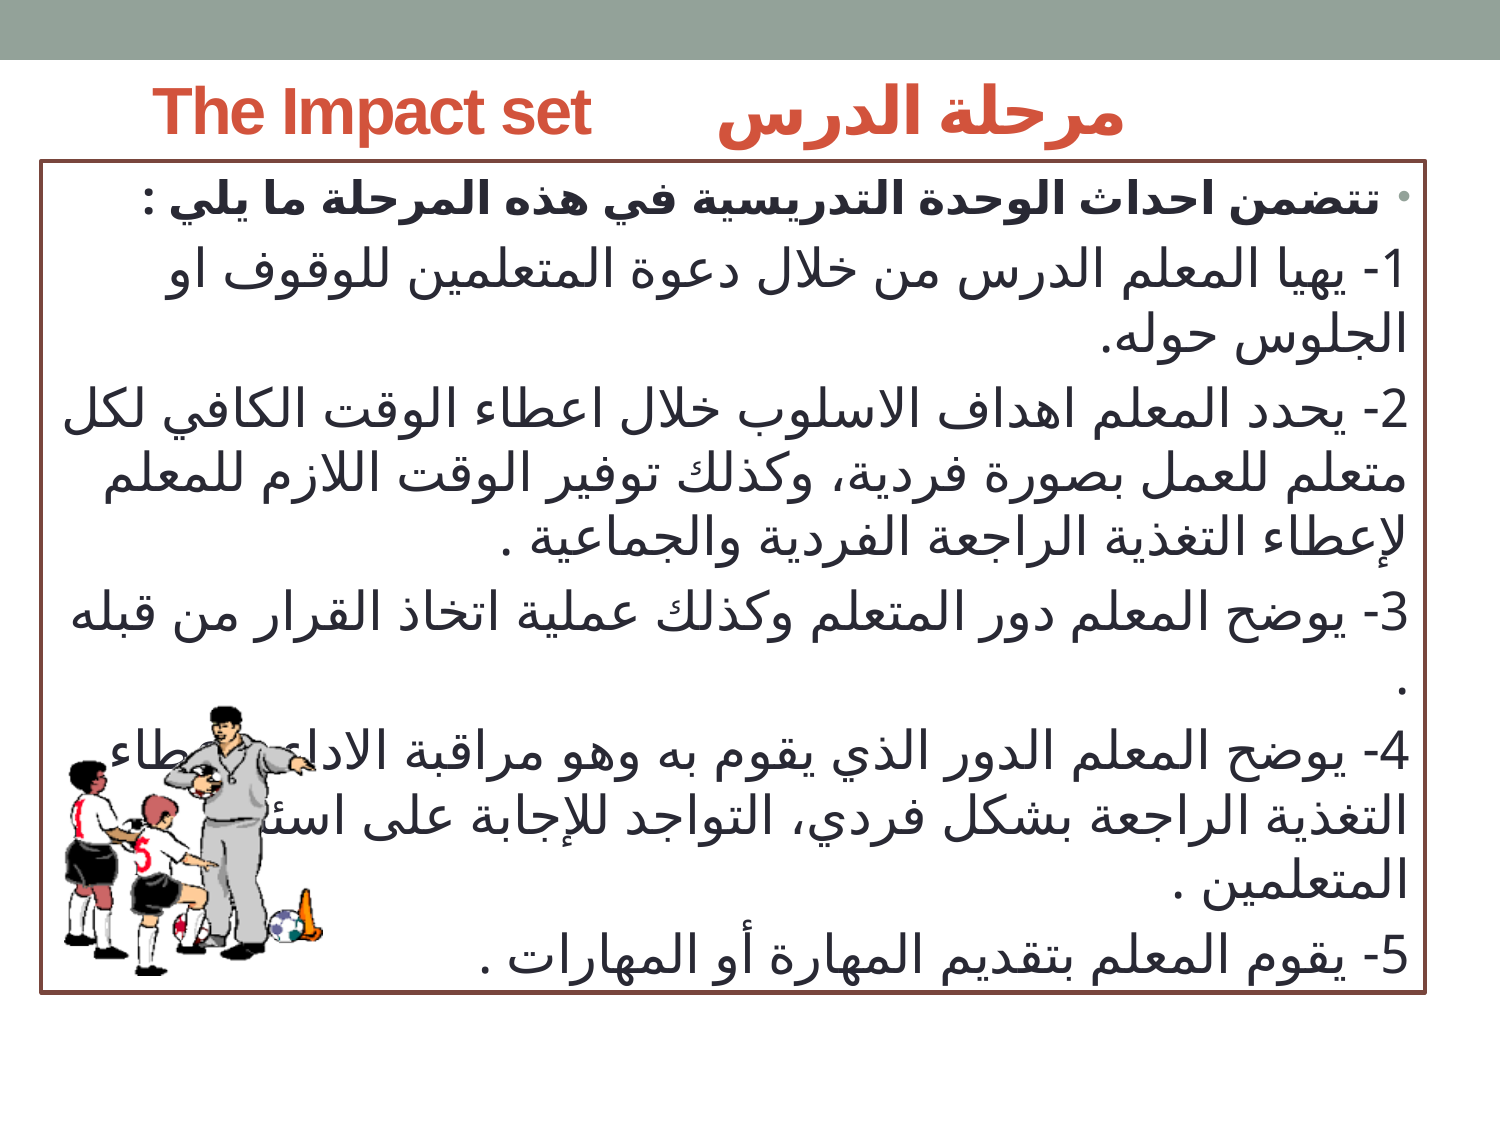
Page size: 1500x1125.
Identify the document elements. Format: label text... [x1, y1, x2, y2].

picture [64, 703, 323, 977]
title مرحلة الدرس The Impact set [75, 19, 1425, 159]
list تتضمن احداث الوحدة التدريسية في هذه المرحلة ما يلي : 1- يهيا المعلم الدرس من خلال دعوة المتعلمين للوقوف او الجلوس حوله. 2- يحدد المعلم اهداف الاسلوب خلال اعطاء الوقت الكافي لكل متعلم للعمل بصورة فردية، وكذلك توفير الوقت اللازم للمعلم لإعطاء التغذية الراجعة الفردية والجماعية . 3- يوضح المعلم دور المتعلم وكذلك عملية اتخاذ القرار من قبله . 4- يوضح المعلم الدور الذي يقوم به وهو مراقبة الاداء واعطاء التغذية الراجعة بشكل فردي، التواجد للإجابة على اسئلة المتعلمين . 5- يقوم المعلم بتقديم المهارة أو المهارات . [39, 159, 1427, 995]
